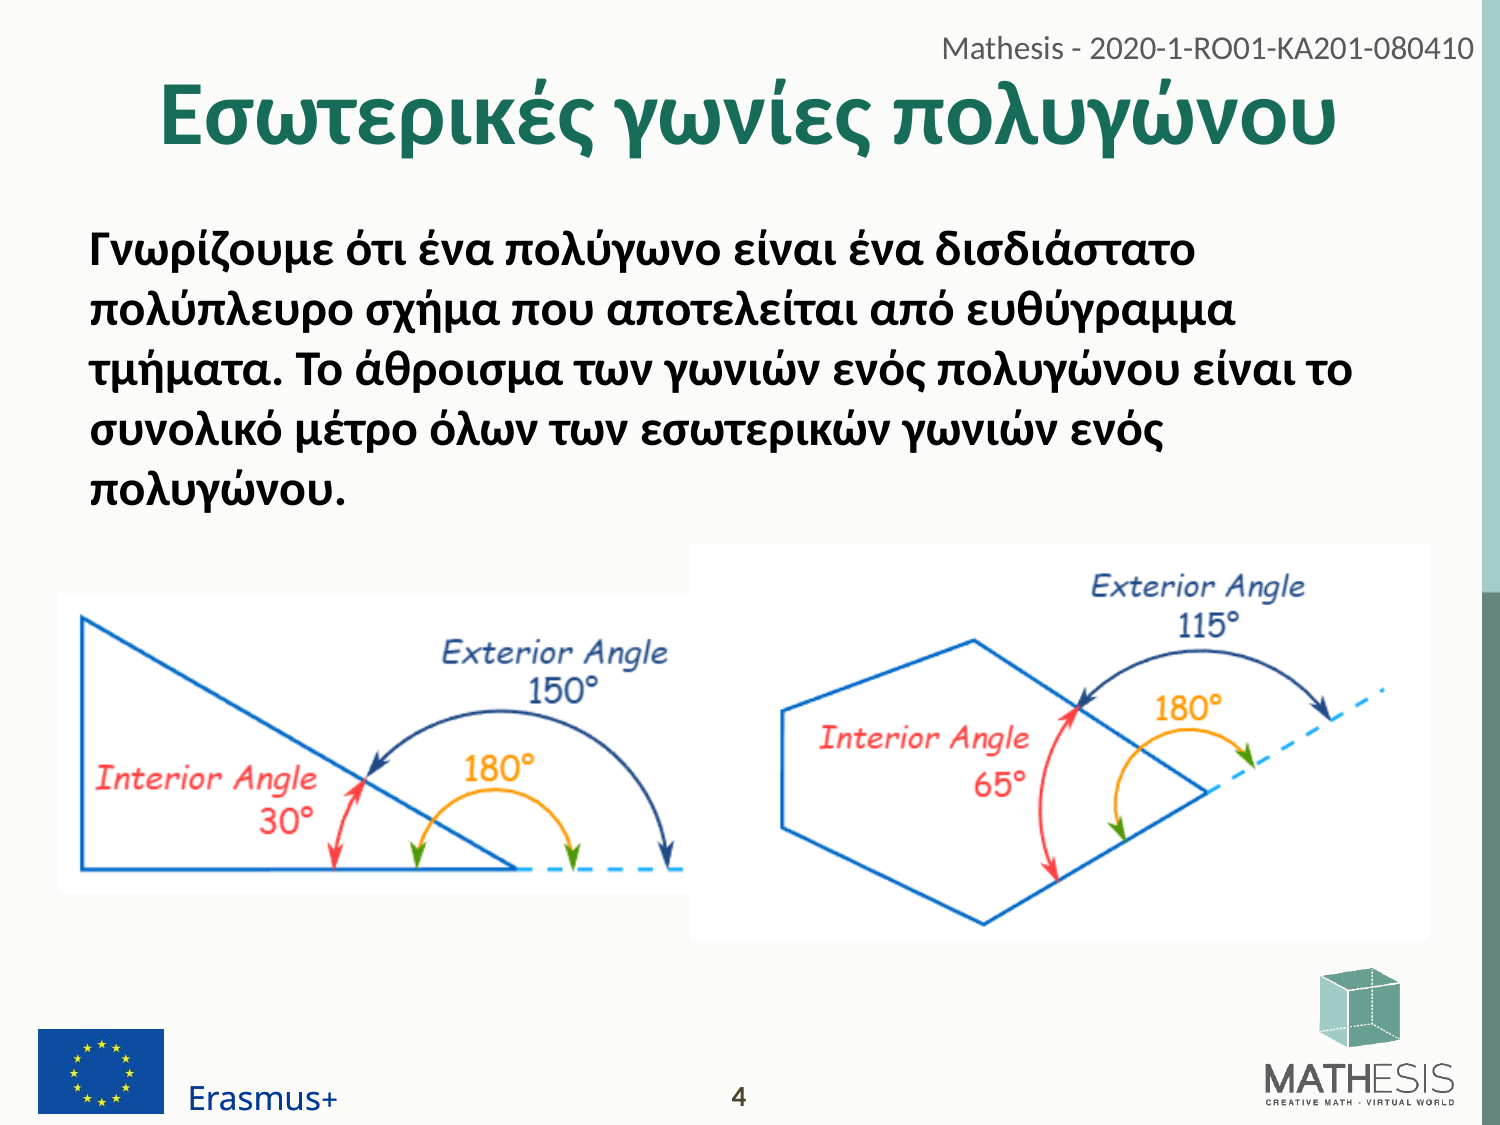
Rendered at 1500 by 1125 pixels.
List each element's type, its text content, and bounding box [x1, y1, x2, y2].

text_box Γνωρίζουμε ότι ένα πολύγωνο είναι ένα δισδιάστατο πολύπλευρο σχήμα που αποτελείται από ευθύγραμμα τμήματα. Το άθροισμα των γωνιών ενός πολυγώνου είναι το συνολικό μέτρο όλων των εσωτερικών γωνιών ενός πολυγώνου. [74, 208, 1425, 523]
picture [59, 544, 1429, 941]
title Εσωτερικές γωνίες πολυγώνου [75, 45, 1425, 208]
picture [38, 1029, 164, 1114]
